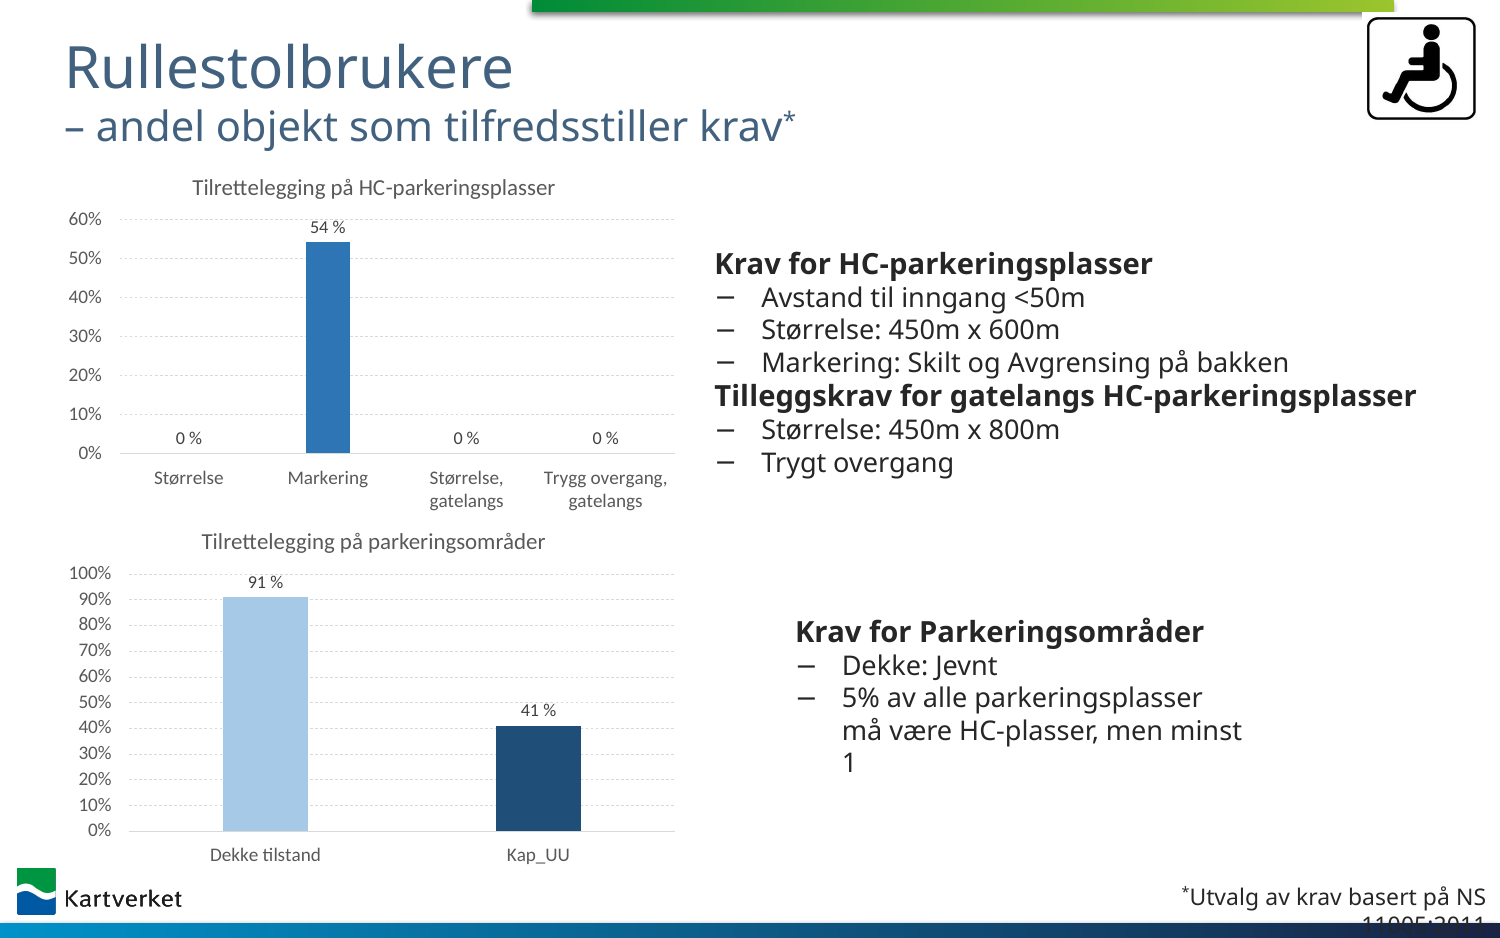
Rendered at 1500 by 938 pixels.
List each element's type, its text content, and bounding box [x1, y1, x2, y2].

text_box Krav for HC-parkeringsplasser Avstand til inngang <50m Størrelse: 450m x 600m Markering: Skilt og Avgrensing på bakken Tilleggskrav for gatelangs HC-parkeringsplasser Størrelse: 450m x 800m Trygt overgang [699, 237, 1433, 485]
picture [62, 520, 686, 874]
picture [1362, 12, 1481, 126]
text_box *Utvalg av krav basert på NS 11005:2011 [1068, 873, 1500, 938]
text_box Rullestolbrukere – andel objekt som tilfredsstiller krav* [49, 25, 1431, 158]
text_box Krav for Parkeringsområder Dekke: Jevnt 5% av alle parkeringsplasser må være HC-plasser, men minst 1 [780, 605, 1261, 786]
picture [62, 166, 686, 519]
